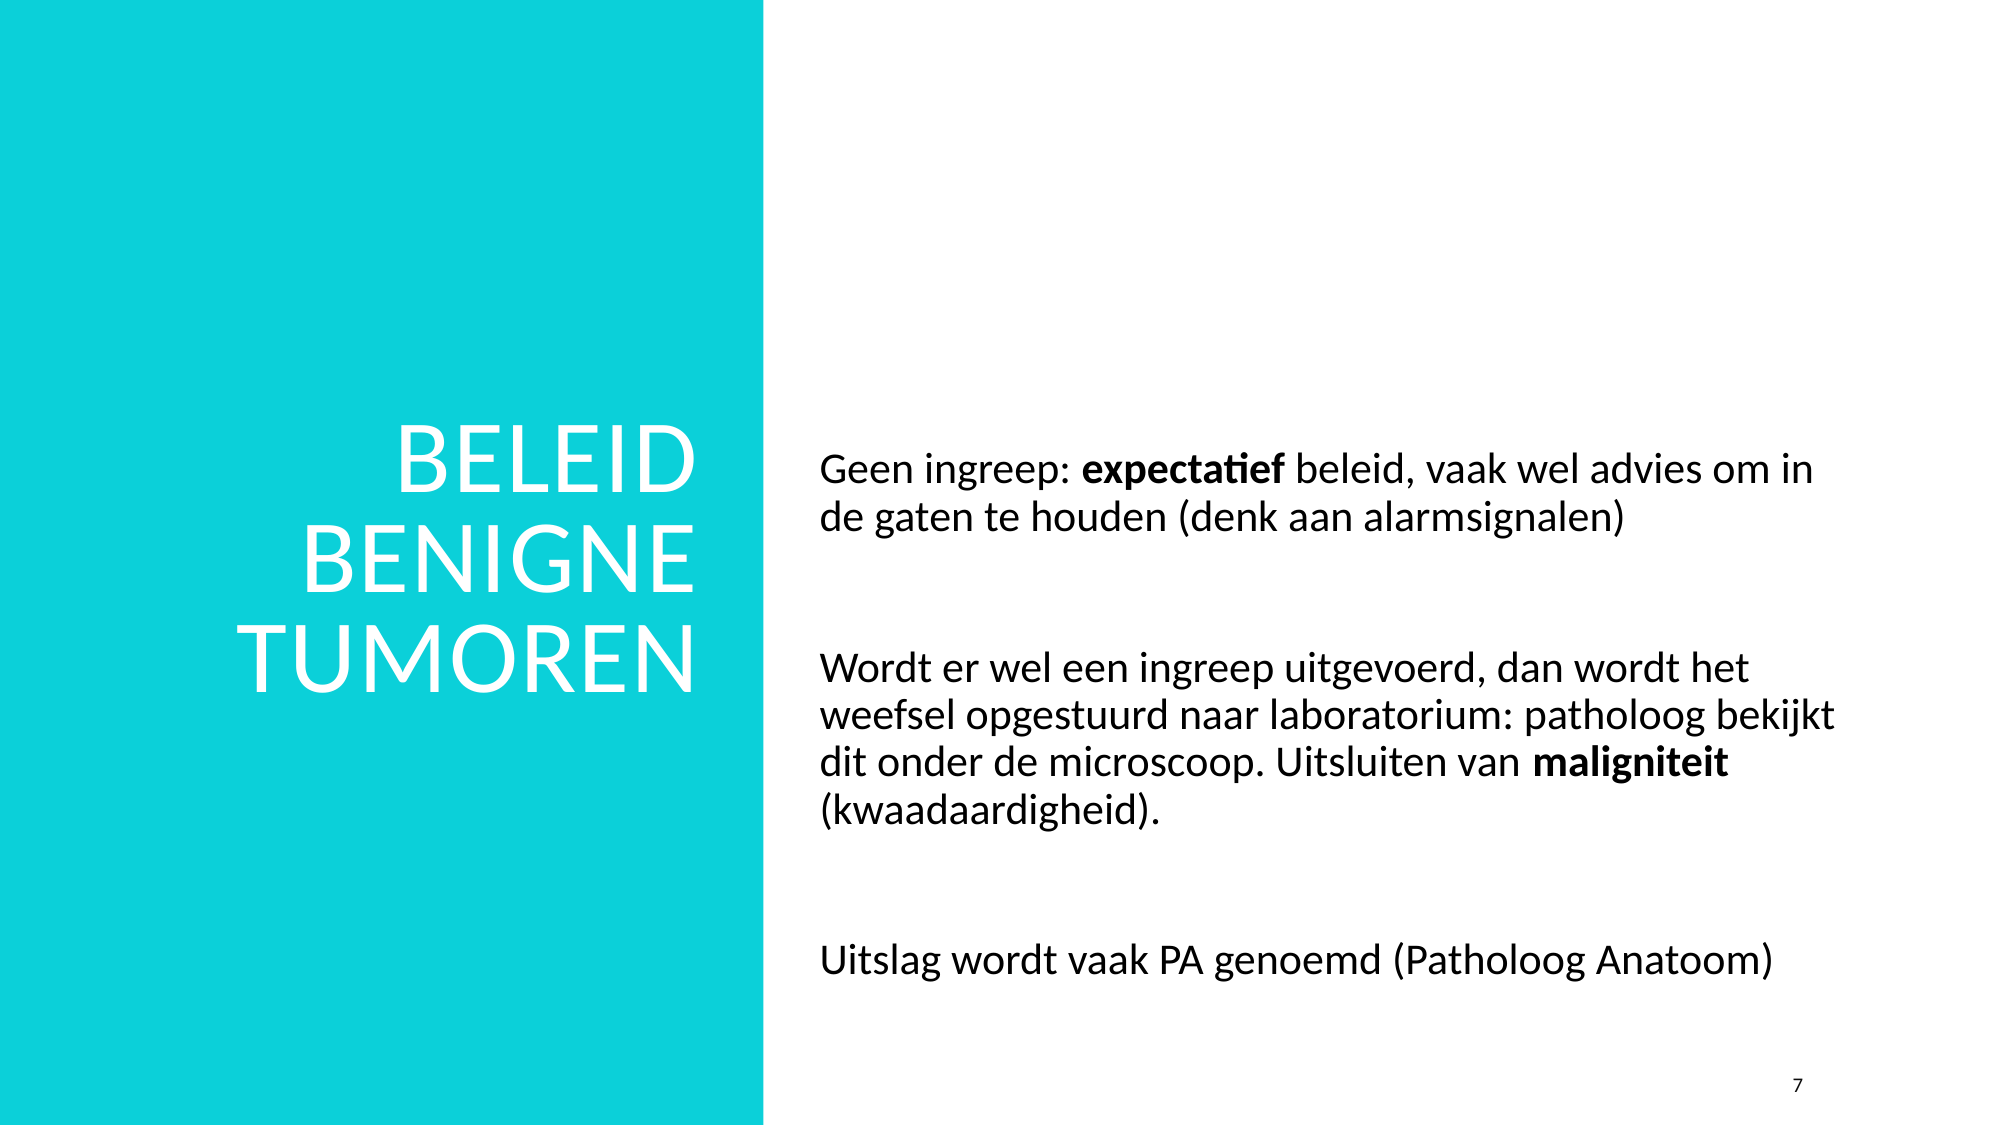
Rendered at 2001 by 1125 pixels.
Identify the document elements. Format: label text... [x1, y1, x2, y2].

list Geen ingreep: expectatief beleid, vaak wel advies om in de gaten te houden (denk aan alarmsignalen) Wordt er wel een ingreep uitgevoerd, dan wordt het weefsel opgestuurd naar laboratorium: patholoog bekijkt dit onder de microscoop. Uitsluiten van maligniteit (kwaadaardigheid). Uitslag wordt vaak PA genoemd (Patholoog Anatoom) [812, 131, 1847, 993]
text_box [765, 0, 2000, 1125]
slide_number 7 [1777, 1061, 1938, 1107]
title Beleid benigne tumoren [158, 131, 715, 993]
text_box [0, 0, 765, 1125]
